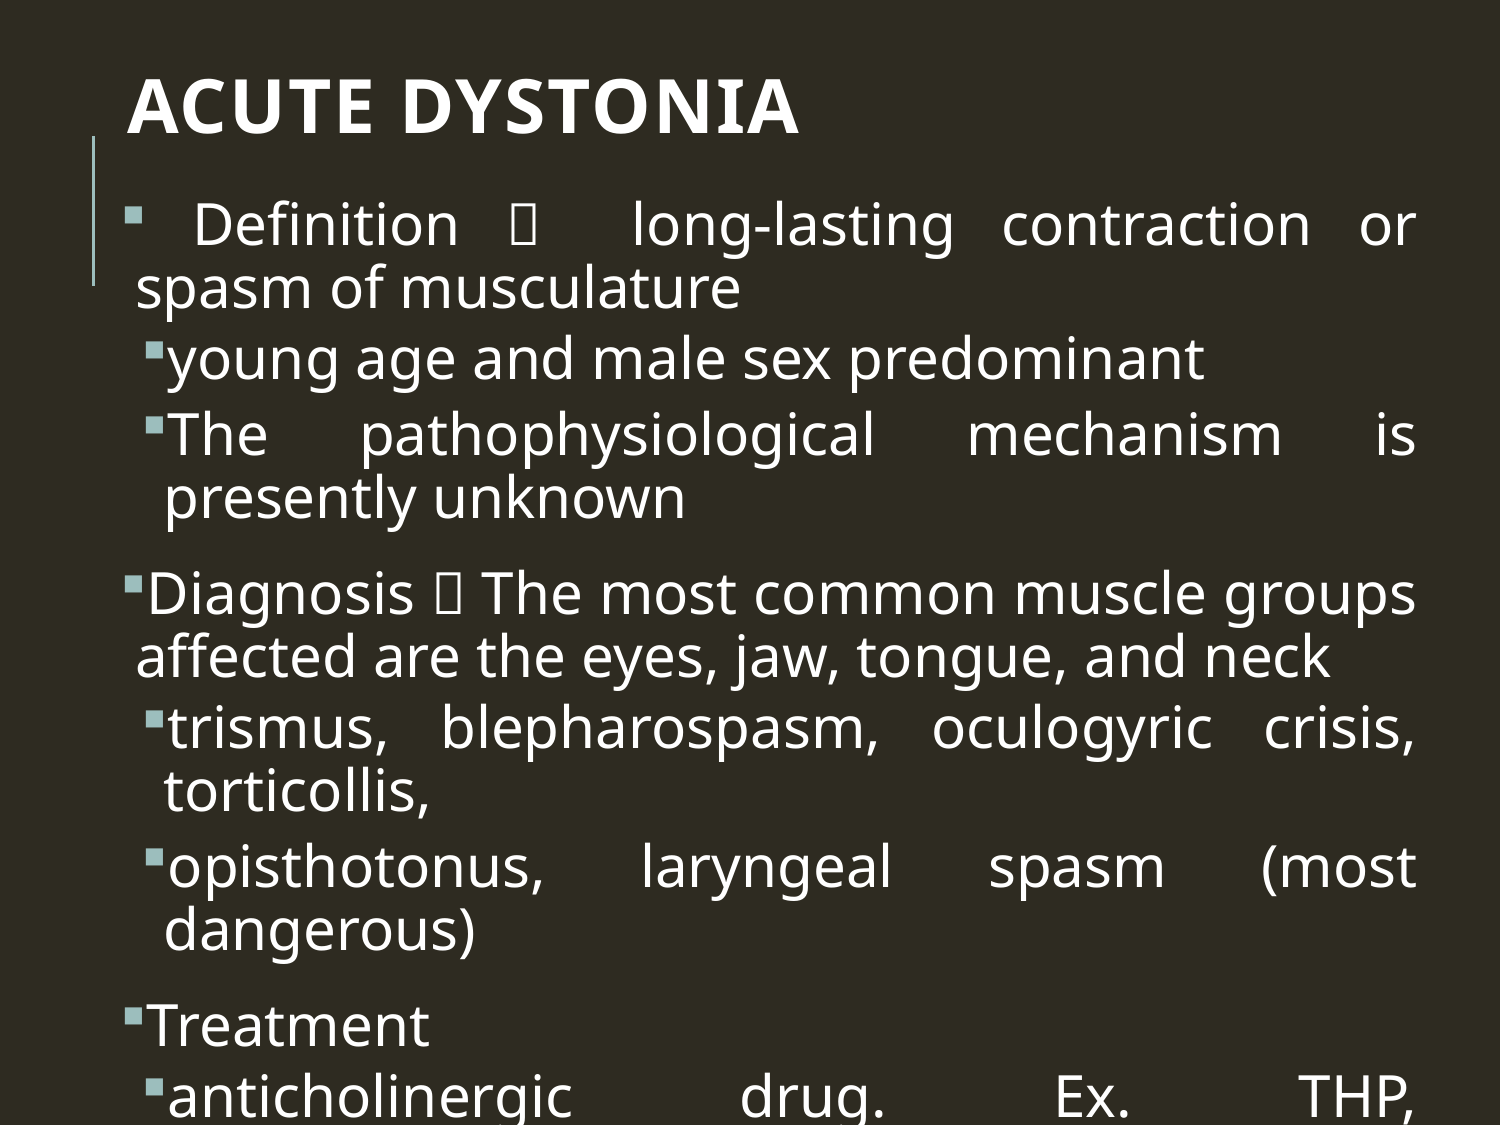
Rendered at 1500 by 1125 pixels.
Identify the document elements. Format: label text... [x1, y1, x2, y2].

title Acute dystonia [112, 37, 1425, 187]
list Definition  long-lasting contraction or spasm of musculature young age and male sex predominant The pathophysiological mechanism is presently unknown Diagnosis  The most common muscle groups affected are the eyes, jaw, tongue, and neck trismus, blepharospasm, oculogyric crisis, torticollis, opisthotonus, laryngeal spasm (most dangerous) Treatment anticholinergic drug. Ex. THP, diphenhydramine [112, 187, 1425, 950]
